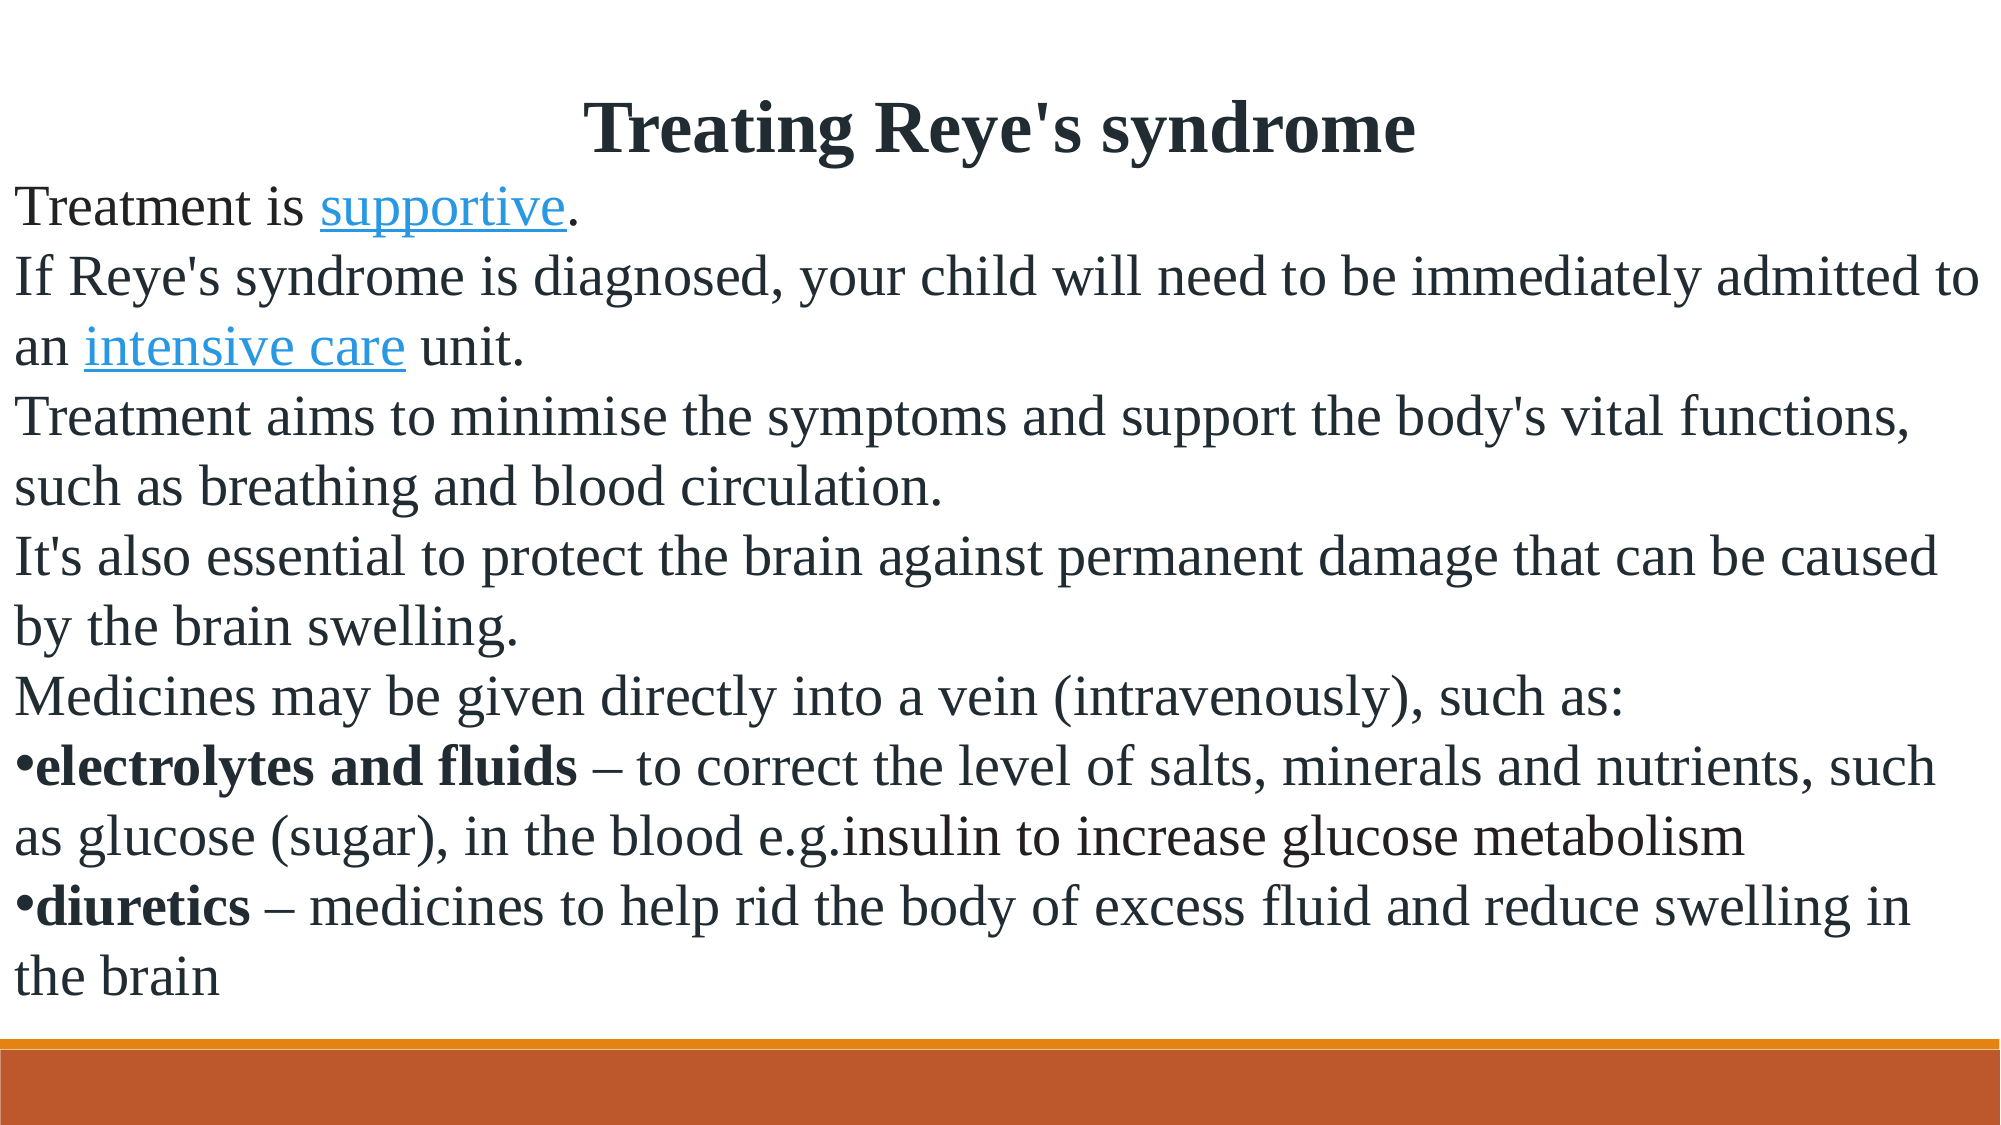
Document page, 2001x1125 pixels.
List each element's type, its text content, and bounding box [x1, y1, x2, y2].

text_box Treating Reye's syndrome Treatment is supportive. If Reye's syndrome is diagnosed, your child will need to be immediately admitted to an intensive care unit. Treatment aims to minimise the symptoms and support the body's vital functions, such as breathing and blood circulation. It's also essential to protect the brain against permanent damage that can be caused by the brain swelling. Medicines may be given directly into a vein (intravenously), such as: electrolytes and fluids – to correct the level of salts, minerals and nutrients, such as glucose (sugar), in the blood e.g.insulin to increase glucose metabolism diuretics – medicines to help rid the body of excess fluid and reduce swelling in the brain [0, 0, 2000, 1085]
